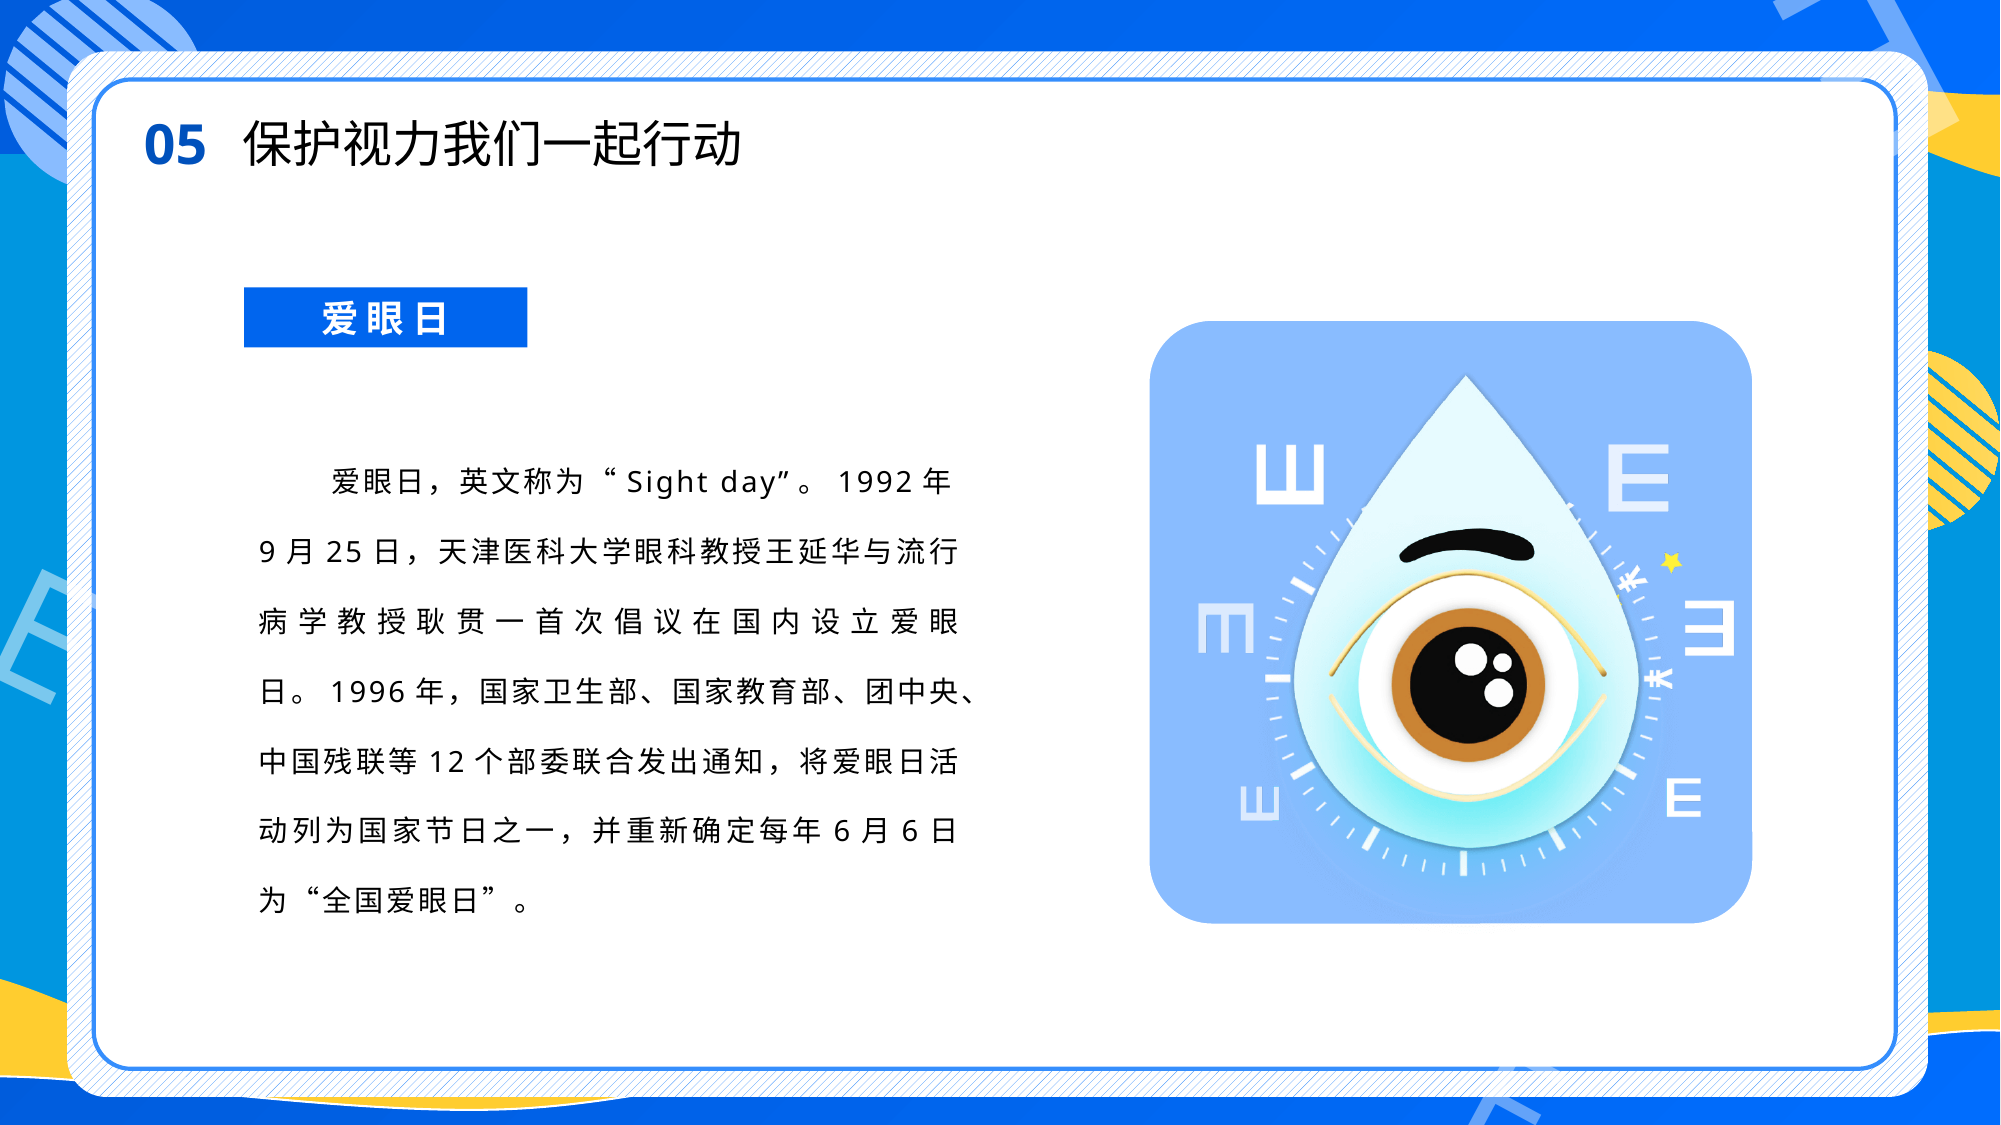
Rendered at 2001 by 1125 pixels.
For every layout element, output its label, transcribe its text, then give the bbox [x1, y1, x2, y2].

text_box 爱眼日，英文称为“Sight day”。1992年9月25日，天津医科大学眼科教授王延华与流行病学教授耿贯一首次倡议在国内设立爱眼日。1996年，国家卫生部、国家教育部、团中央、中国残联等12个部委联合发出通知，将爱眼日活动列为国家节日之一，并重新确定每年6月6日为“全国爱眼日”。 [244, 420, 977, 926]
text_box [1136, 318, 1755, 934]
text_box 爱眼日 [244, 287, 528, 348]
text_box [125, 101, 800, 185]
